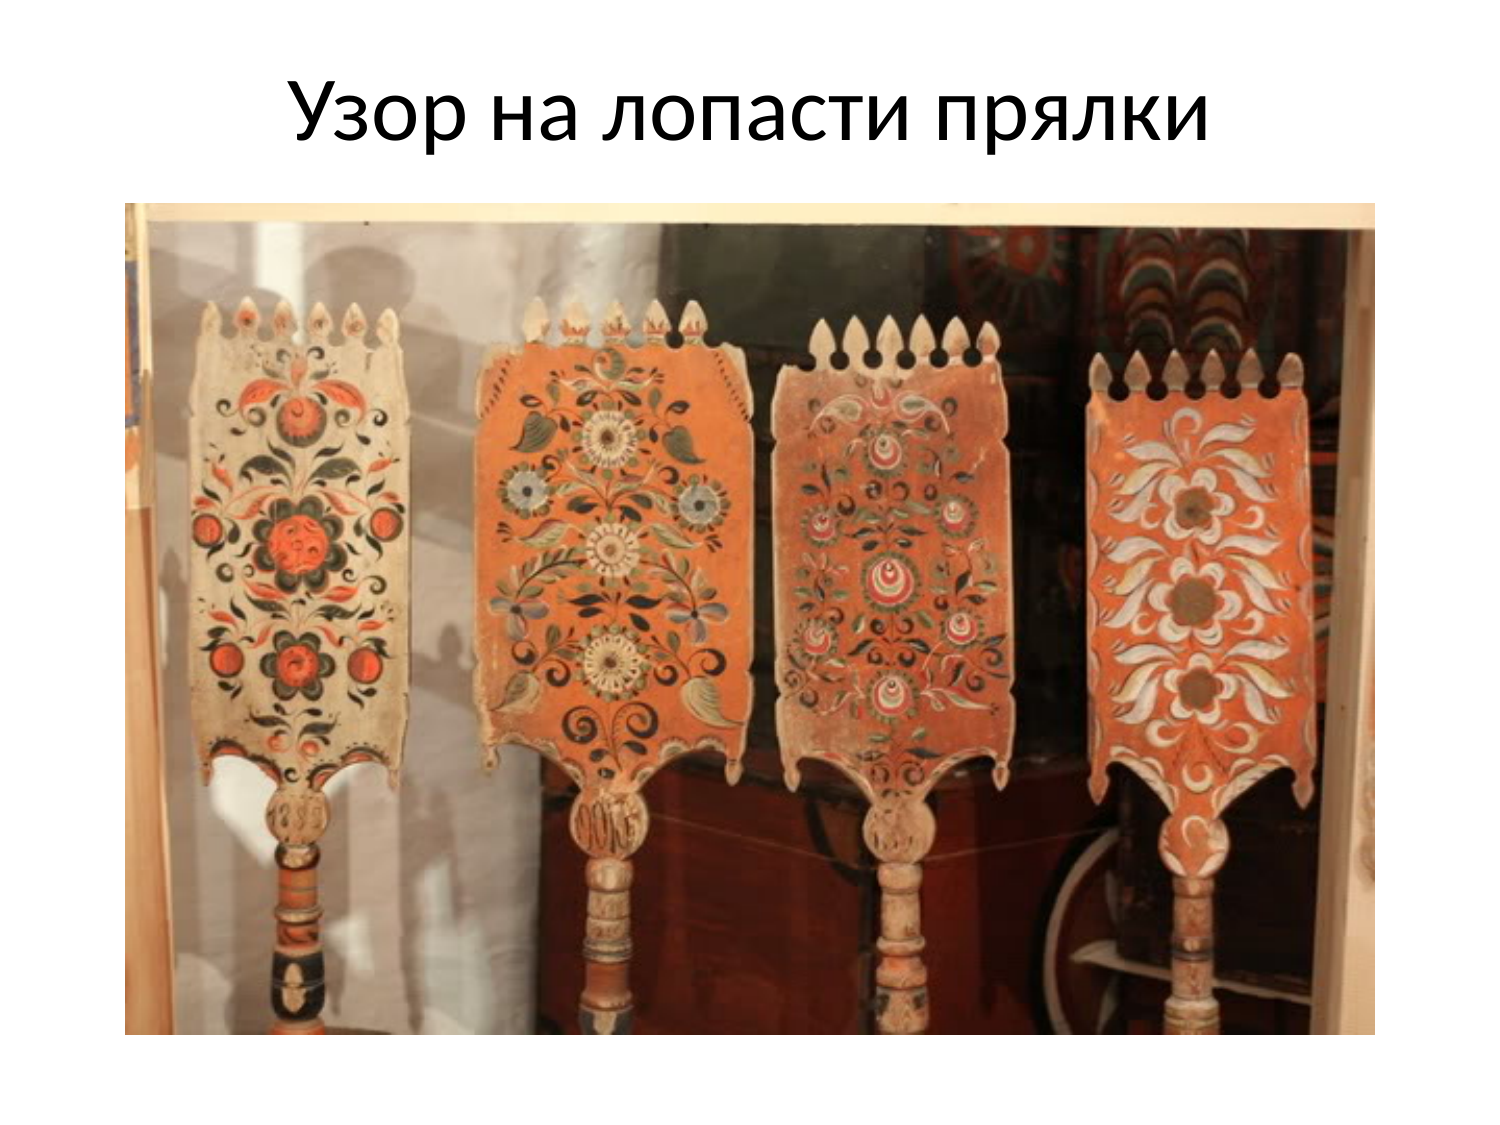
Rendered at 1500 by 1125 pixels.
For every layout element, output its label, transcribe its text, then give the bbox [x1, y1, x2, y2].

title Узор на лопасти прялки [75, 0, 1425, 209]
picture [124, 203, 1376, 1036]
